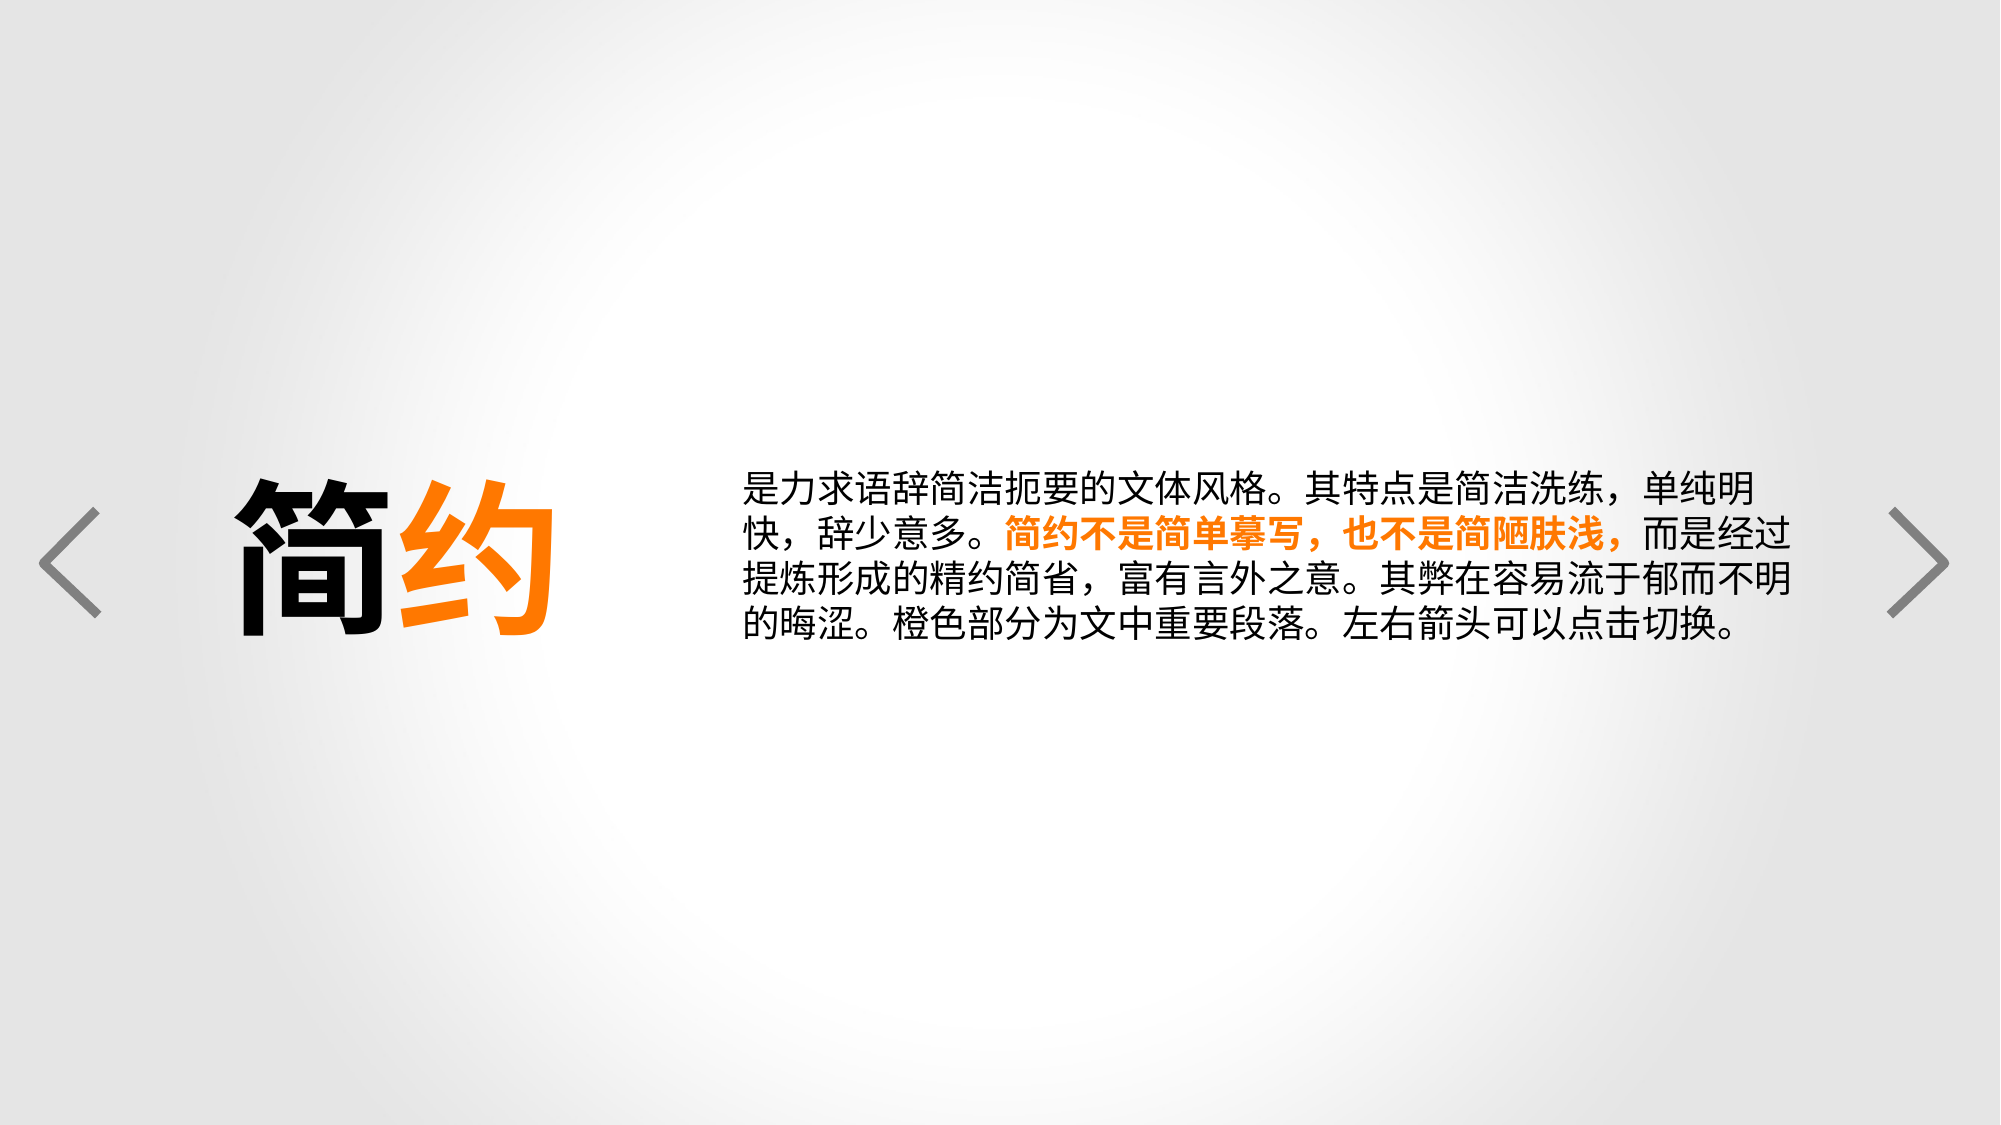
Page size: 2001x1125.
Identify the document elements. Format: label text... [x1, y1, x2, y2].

text_box [1889, 510, 1945, 616]
text_box 简约 [152, 447, 640, 663]
picture [0, 0, 2000, 1125]
text_box 是力求语辞简洁扼要的文体风格。其特点是简洁洗练，单纯明快，辞少意多。简约不是简单摹写，也不是简陋肤浅，而是经过提炼形成的精约简省，富有言外之意。其弊在容易流于郁而不明的晦涩。橙色部分为文中重要段落。左右箭头可以点击切换。 [727, 457, 1843, 653]
text_box [43, 510, 99, 616]
